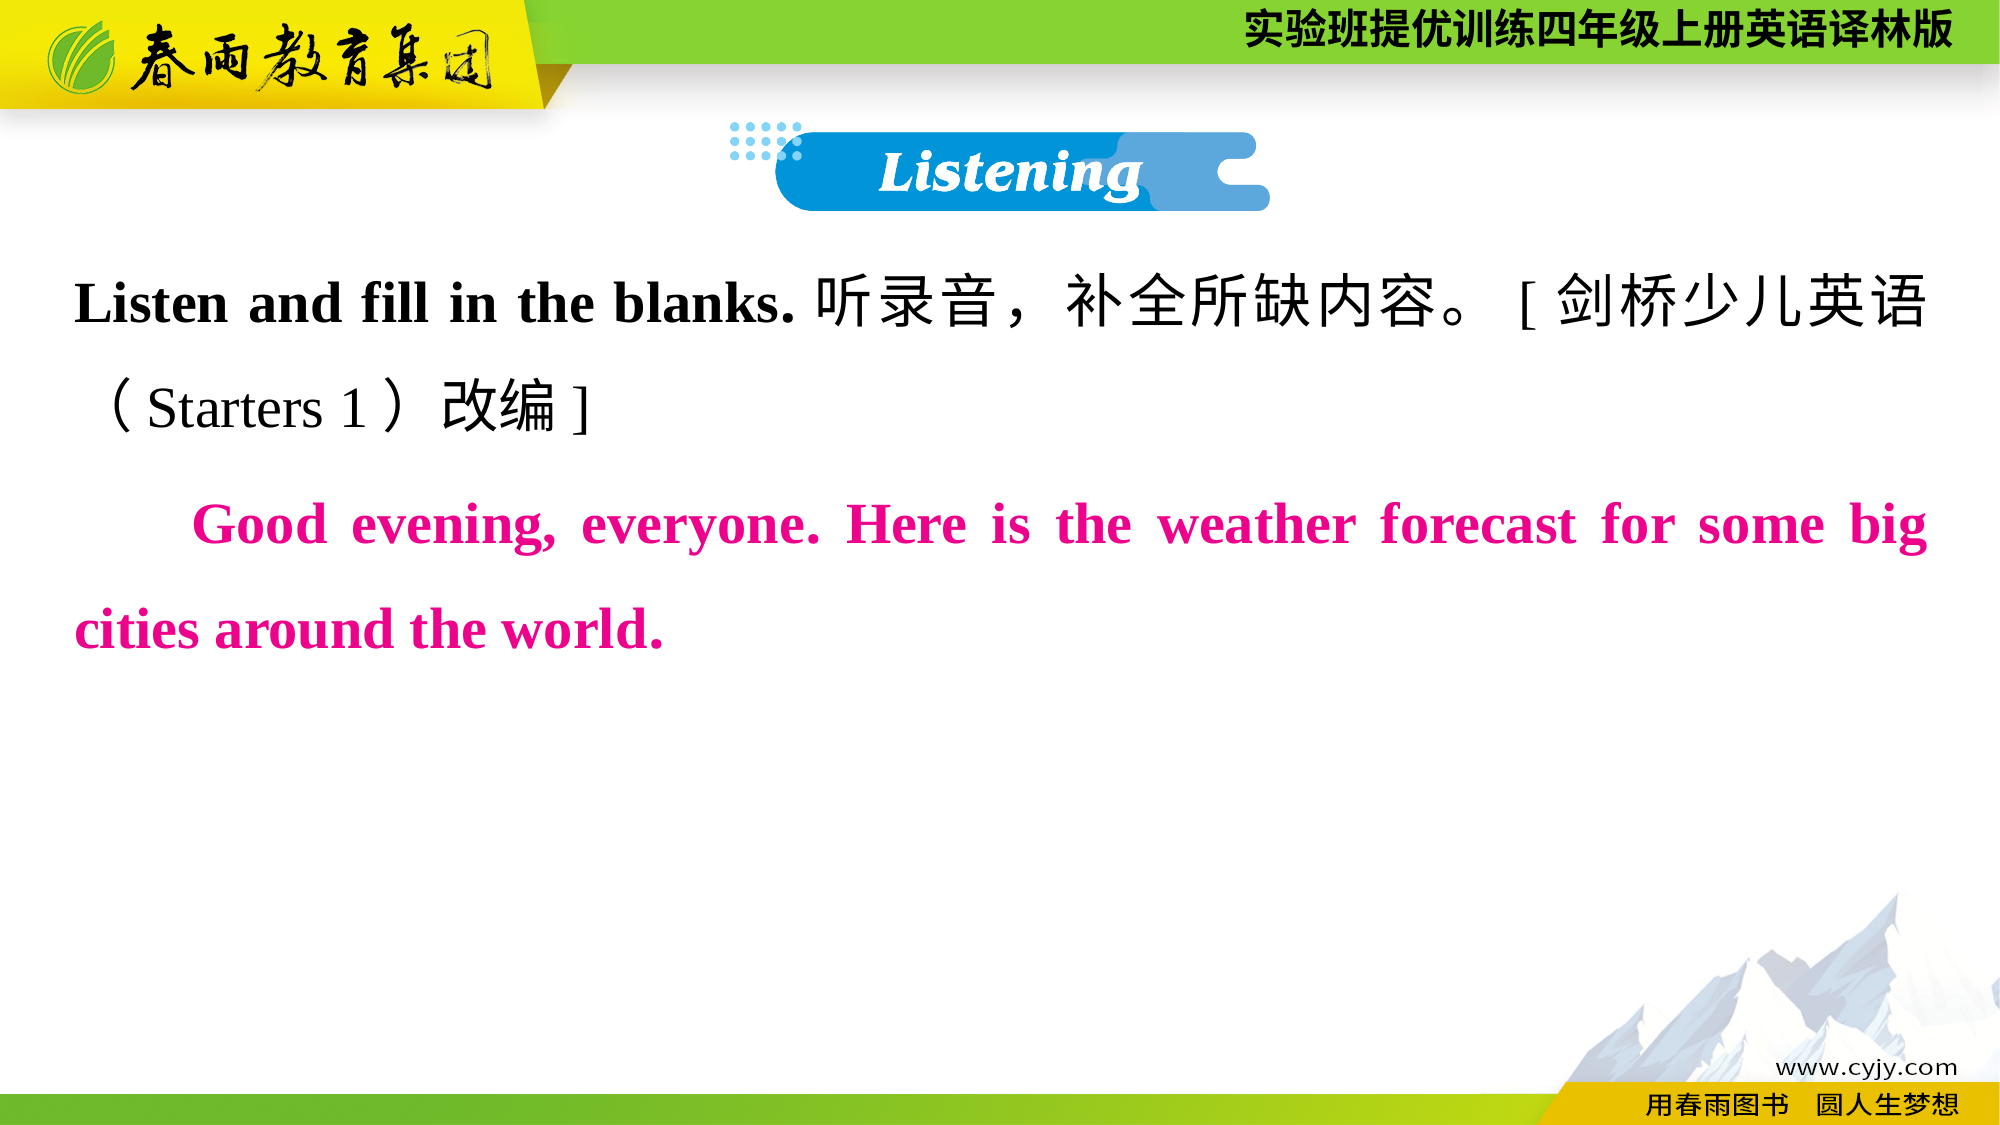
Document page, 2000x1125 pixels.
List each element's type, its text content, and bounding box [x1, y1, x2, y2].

text_box Good evening, everyone. Here is the weather forecast for some big cities around the world. [59, 443, 1944, 668]
picture [0, 0, 2000, 1125]
list Listen and fill in the blanks.听录音，补全所缺内容。[剑桥少儿英语（Starters 1）改编] [59, 221, 1944, 436]
